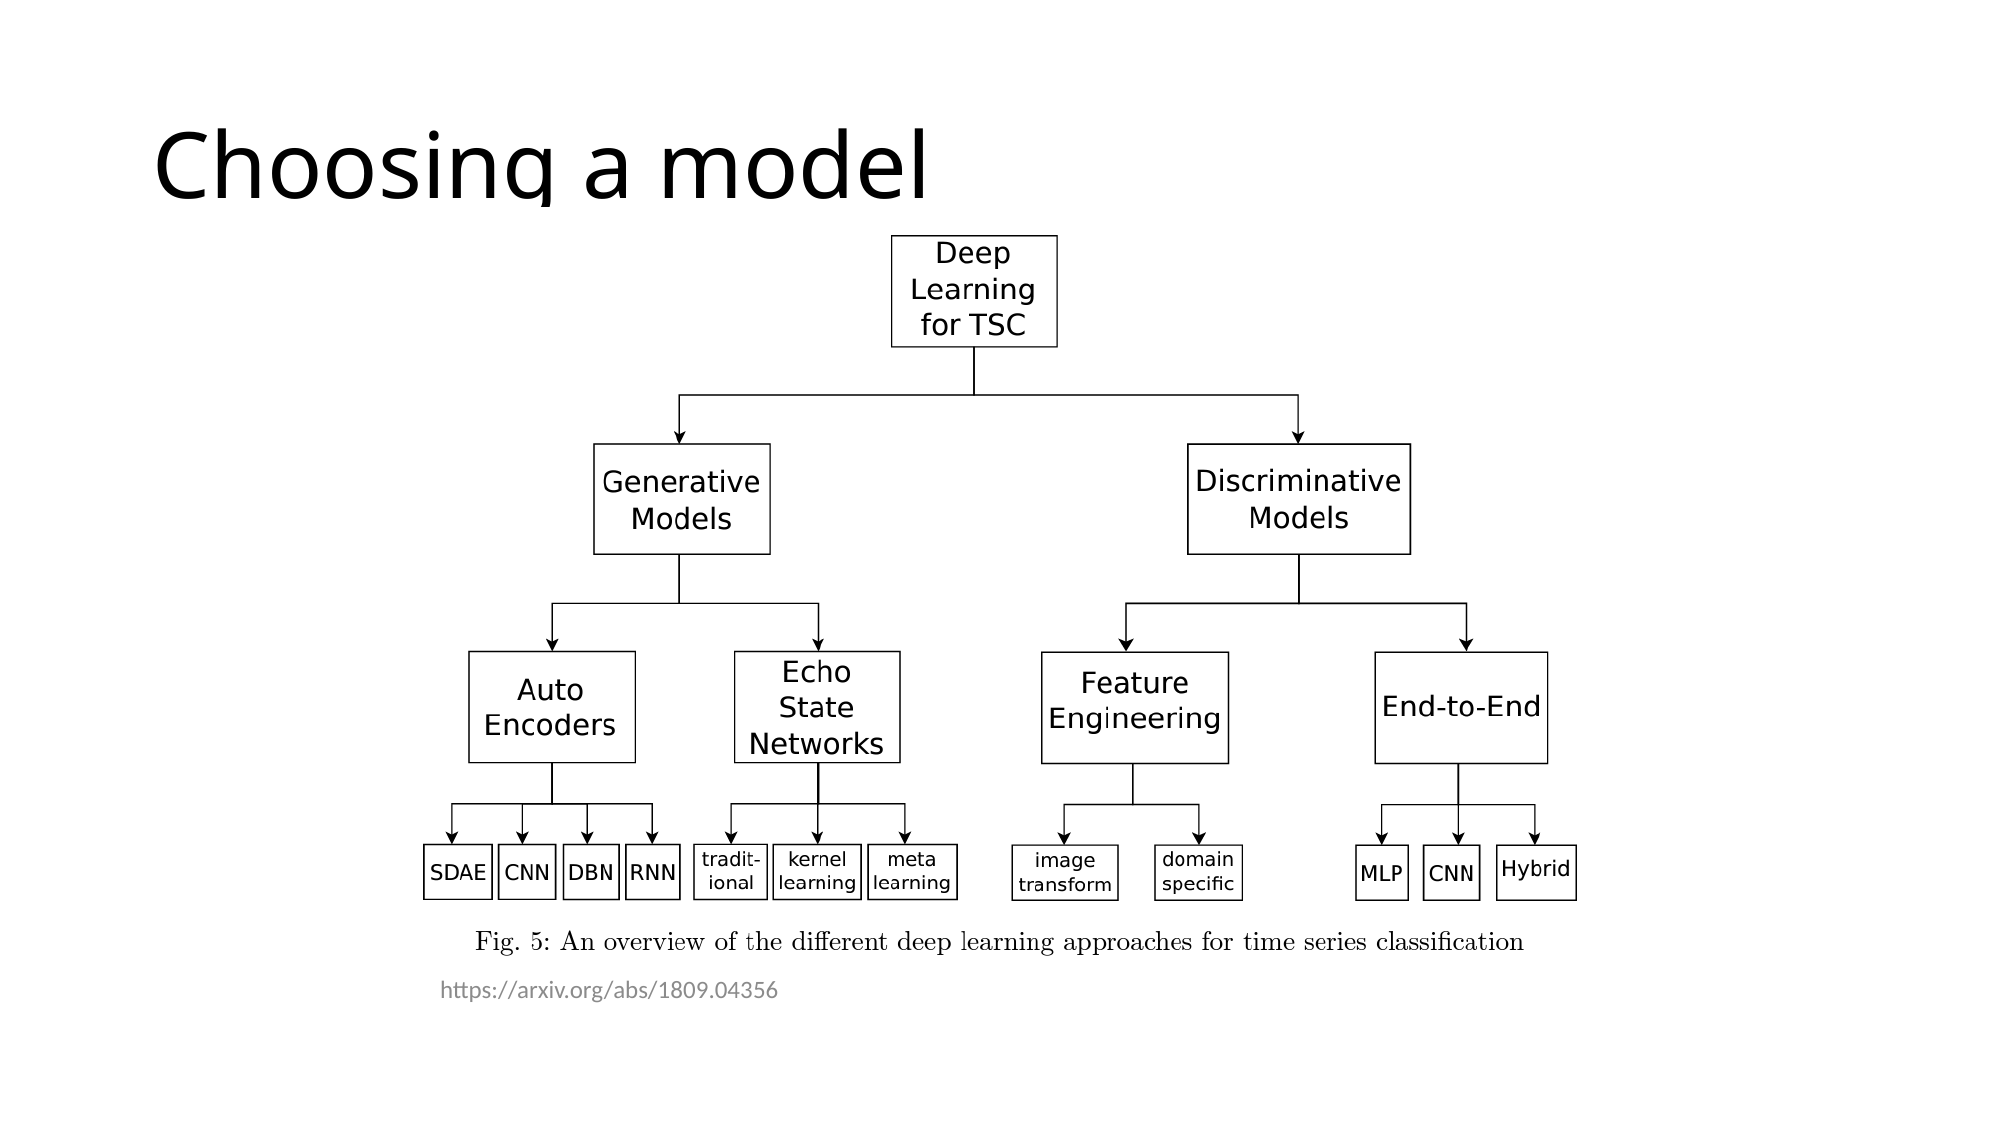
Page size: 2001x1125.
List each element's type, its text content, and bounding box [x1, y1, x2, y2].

footer https://arxiv.org/abs/1809.04356 [418, 969, 801, 1008]
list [389, 207, 1611, 968]
title Choosing a model [137, 59, 1863, 278]
